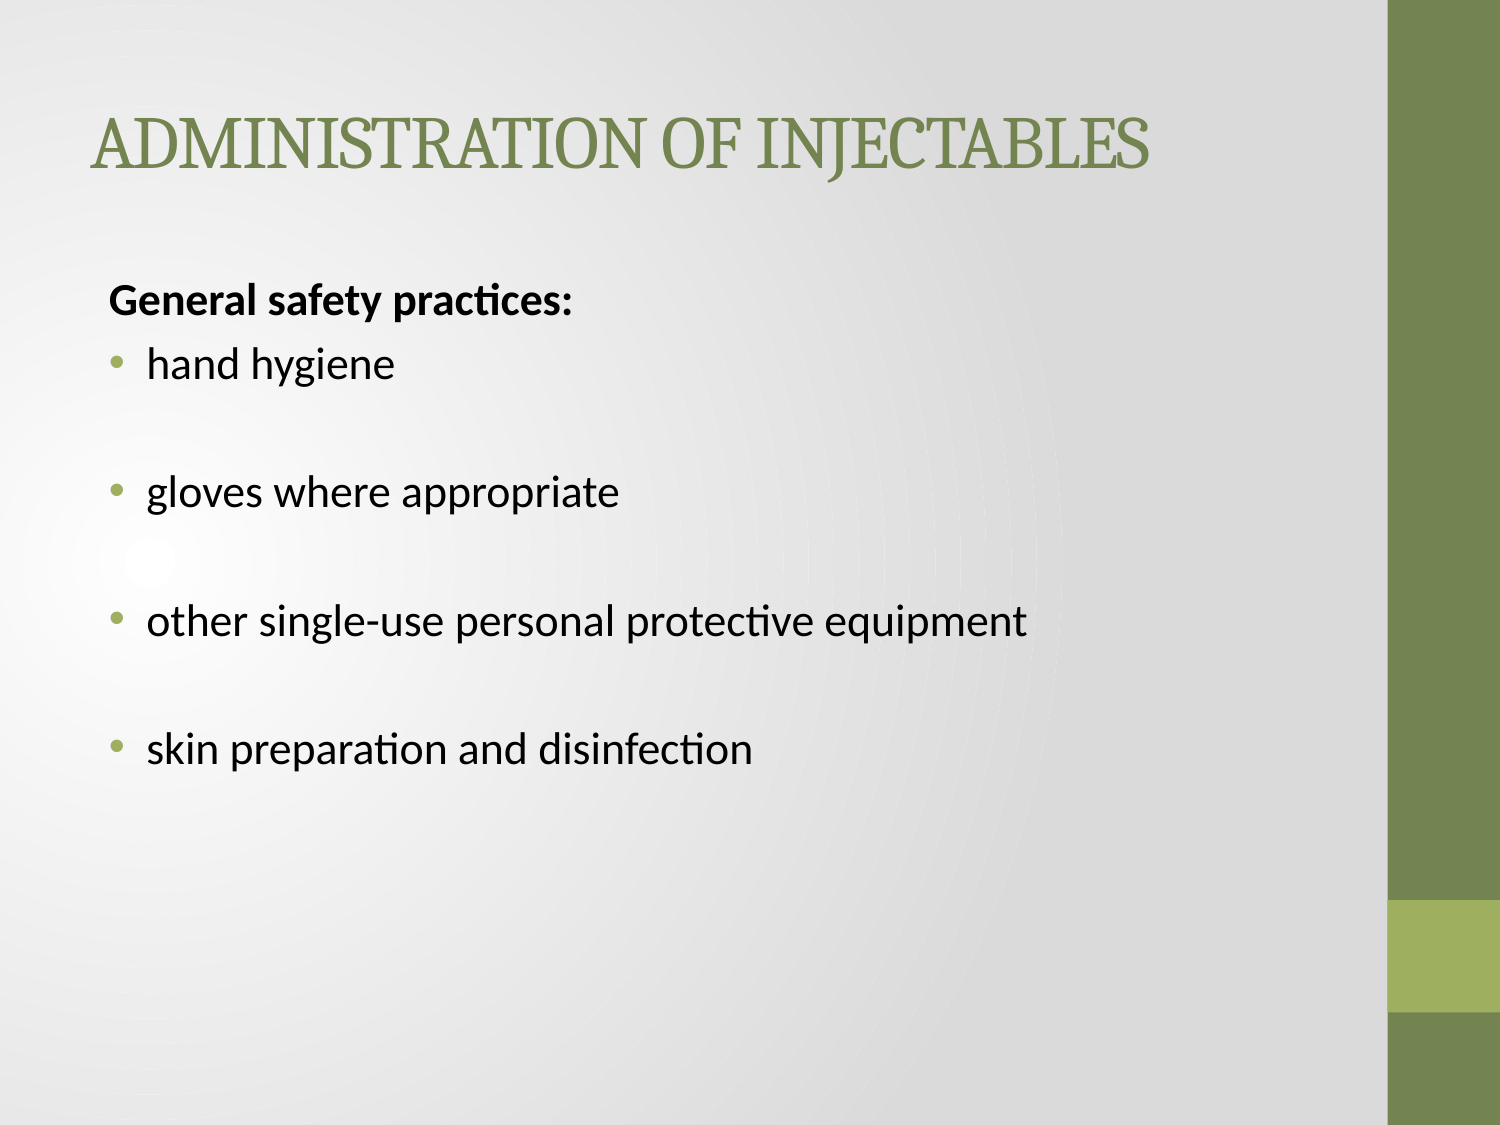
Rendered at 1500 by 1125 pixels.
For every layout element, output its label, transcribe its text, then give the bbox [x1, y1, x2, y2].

title ADMINISTRATION OF INJECTABLES [75, 45, 1325, 233]
list General safety practices: hand hygiene gloves where appropriate other single-use personal protective equipment skin preparation and disinfection [75, 262, 1325, 1050]
